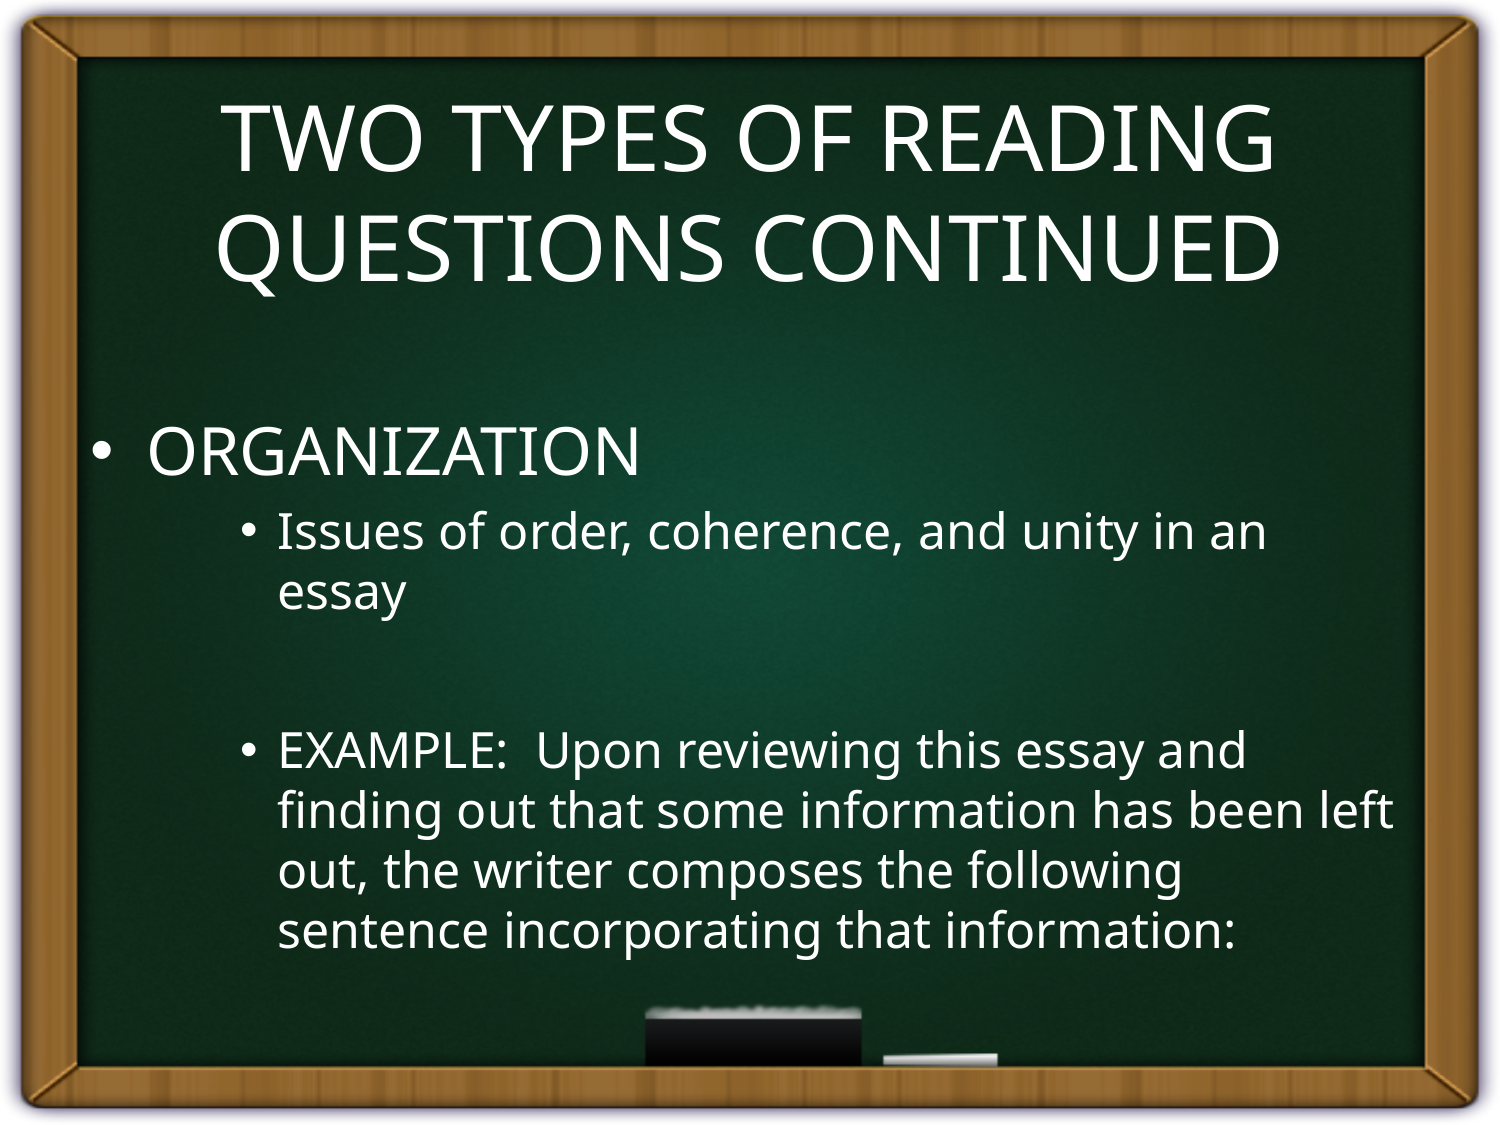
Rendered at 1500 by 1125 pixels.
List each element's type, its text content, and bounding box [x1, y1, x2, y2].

title TWO TYPES OF READING QUESTIONS CONTINUED [75, 45, 1425, 334]
list ORGANIZATION Issues of order, coherence, and unity in an essay EXAMPLE: Upon reviewing this essay and finding out that some information has been left out, the writer composes the following sentence incorporating that information: [75, 401, 1425, 1005]
picture [0, 0, 1500, 1125]
